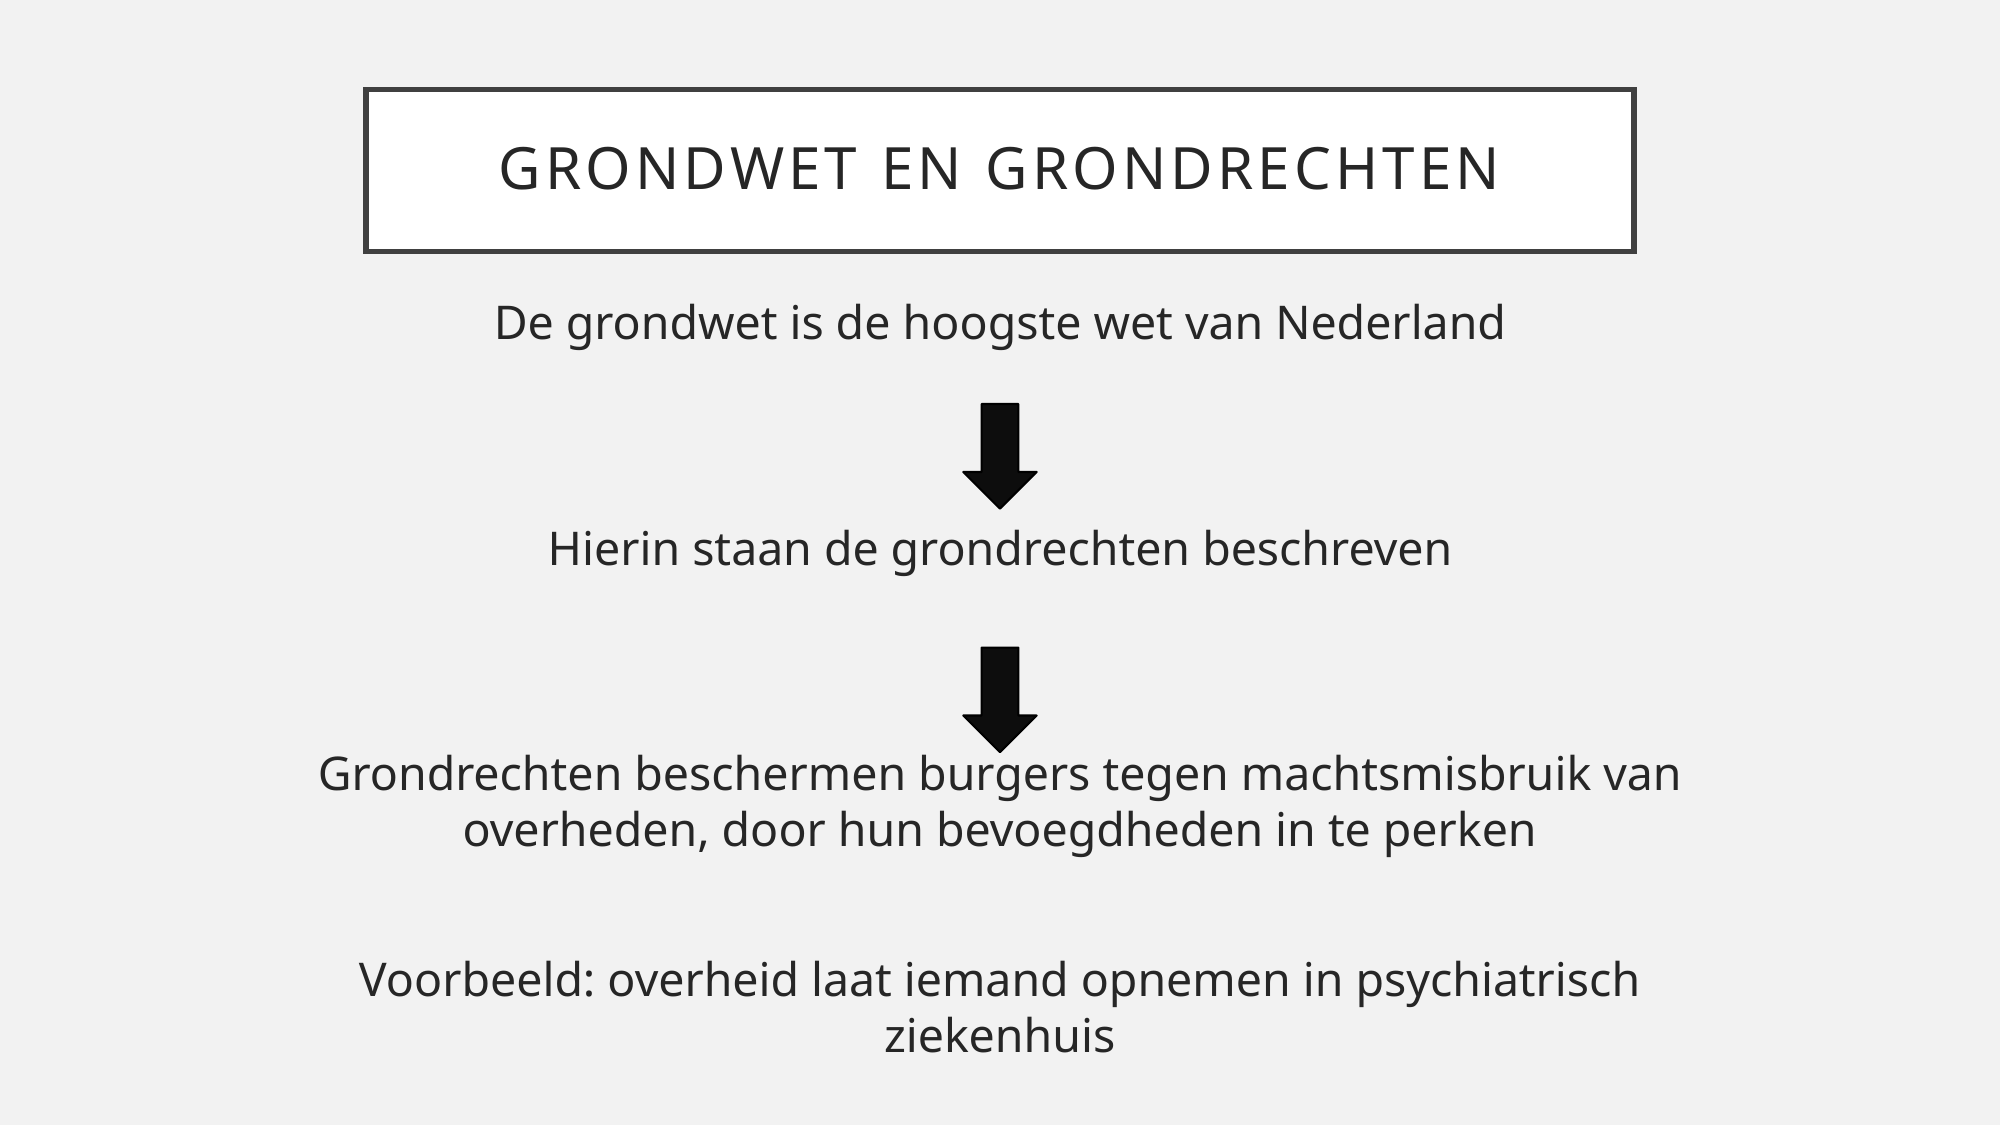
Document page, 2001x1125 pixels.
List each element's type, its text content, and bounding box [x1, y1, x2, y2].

list De grondwet is de hoogste wet van Nederland Hierin staan de grondrechten beschreven Grondrechten beschermen burgers tegen machtsmisbruik van overheden, door hun bevoegdheden in te perken Voorbeeld: overheid laat iemand opnemen in psychiatrisch ziekenhuis [272, 285, 1728, 1075]
text_box [962, 402, 1038, 510]
title Grondwet en grondrechten [363, 87, 1637, 254]
text_box [962, 646, 1038, 753]
